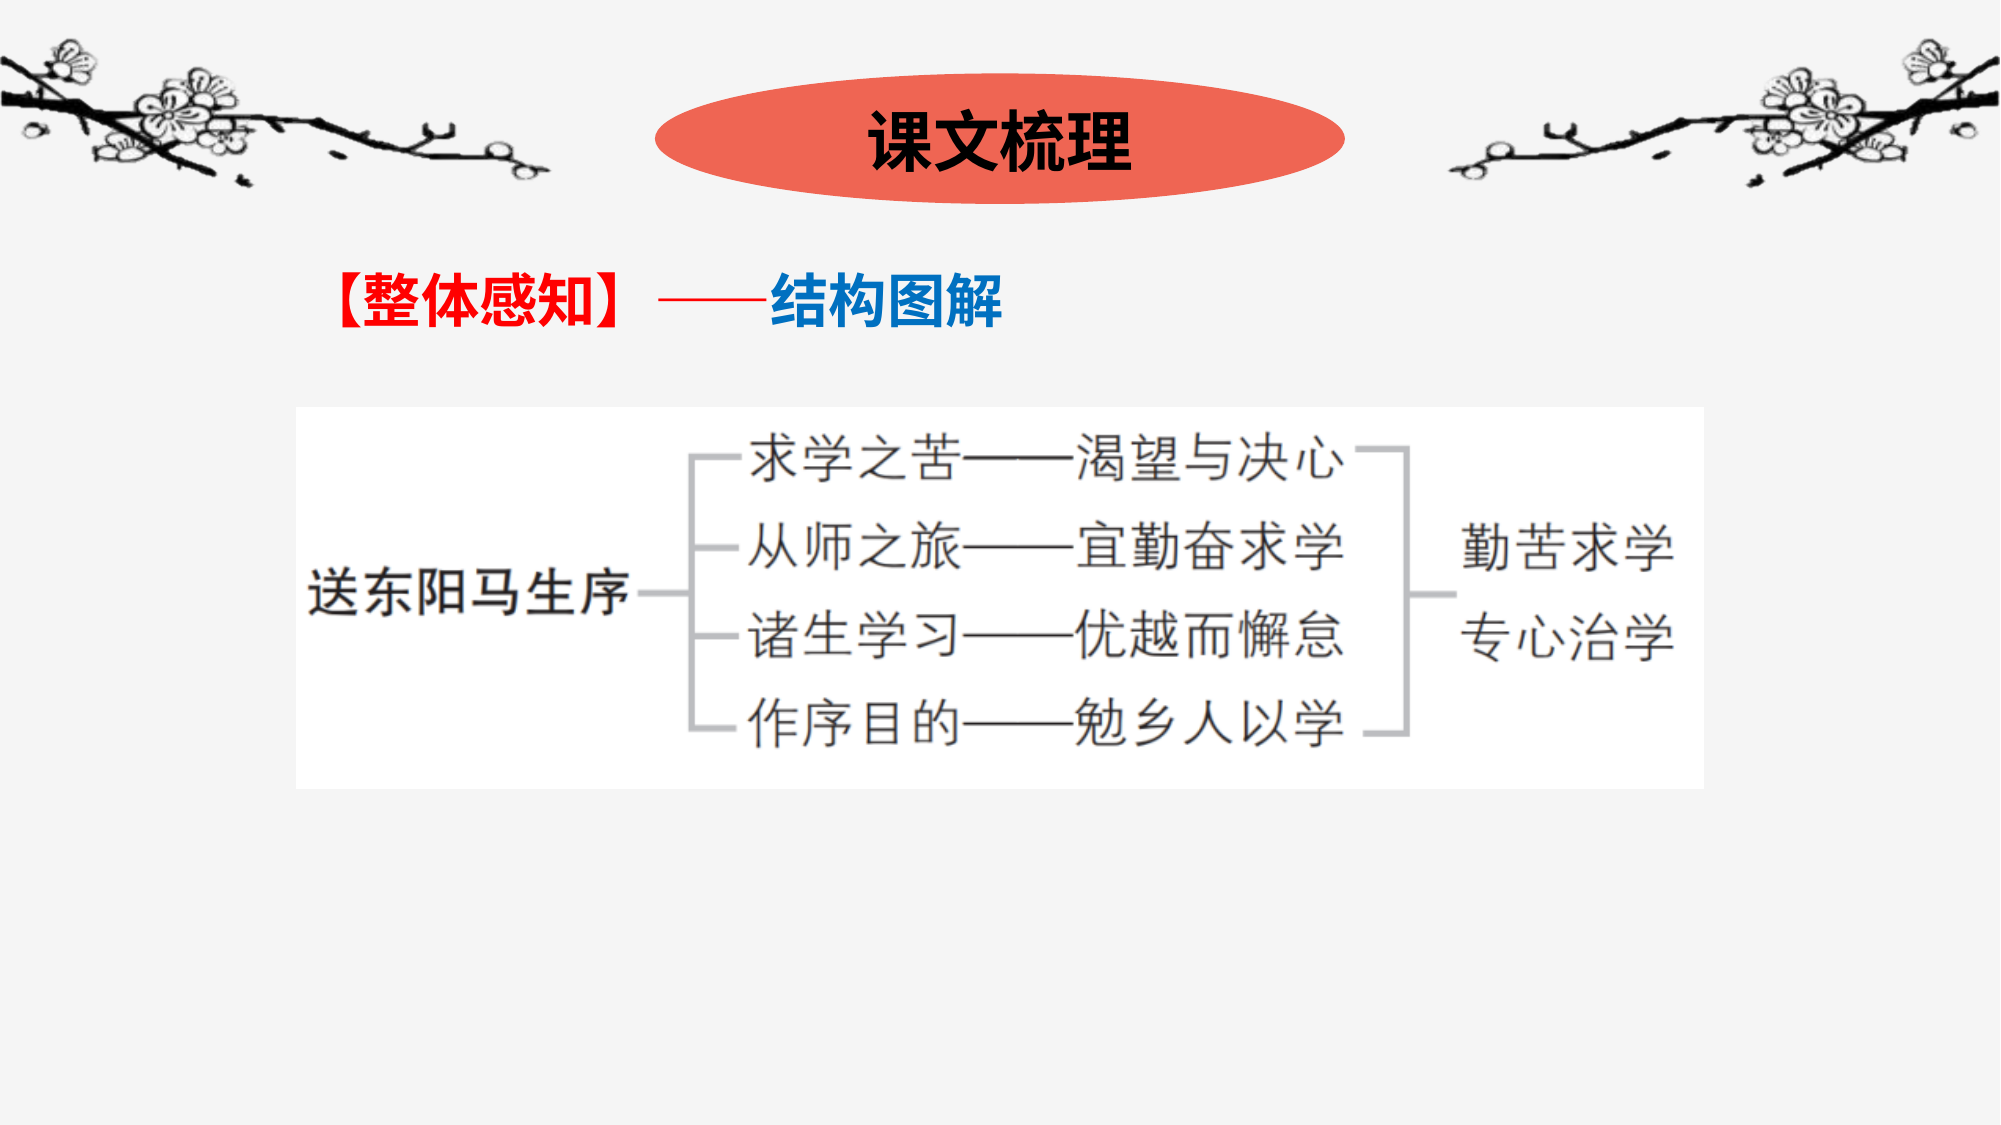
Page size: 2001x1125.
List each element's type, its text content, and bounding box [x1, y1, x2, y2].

picture [0, 0, 673, 310]
picture [1327, 0, 2000, 310]
text_box 【整体感知】——结构图解 [290, 242, 1441, 342]
picture [296, 407, 1704, 790]
text_box 课文梳理 [654, 73, 1345, 204]
